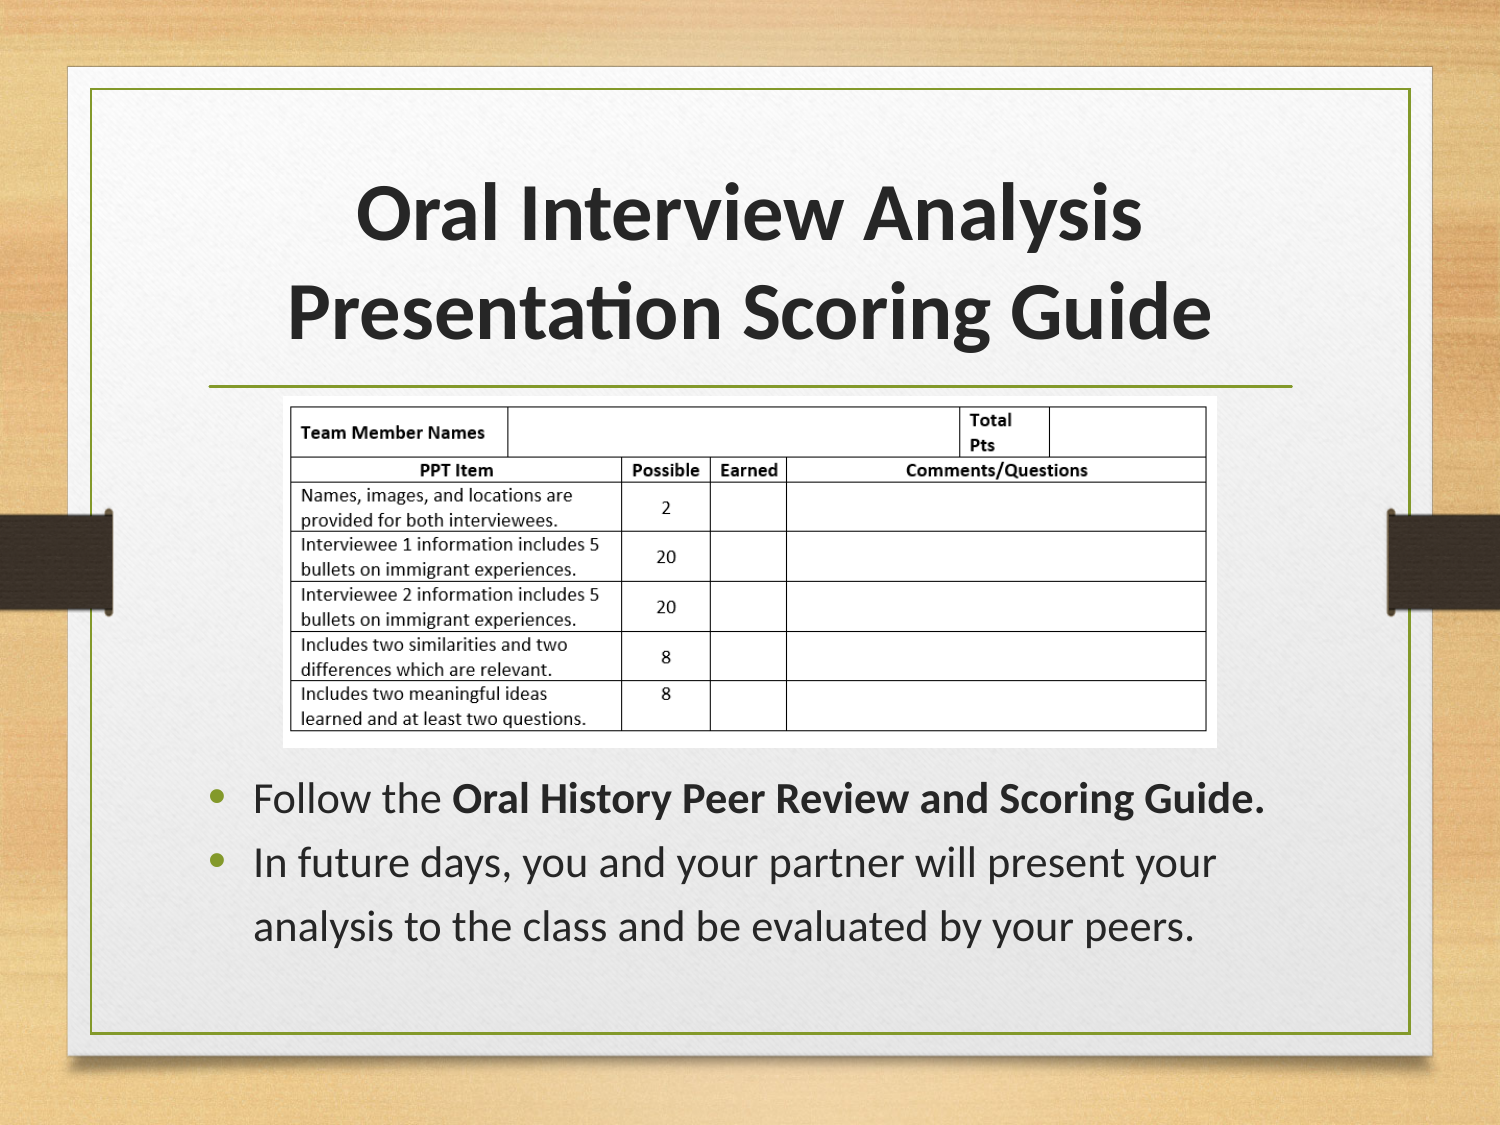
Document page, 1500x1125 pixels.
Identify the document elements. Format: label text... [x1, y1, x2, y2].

title Oral Interview Analysis Presentation Scoring Guide [193, 150, 1309, 365]
list Follow the Oral History Peer Review and Scoring Guide. In future days, you and your partner will present your analysis to the class and be evaluated by your peers. [193, 751, 1309, 987]
picture [0, 0, 1500, 1125]
